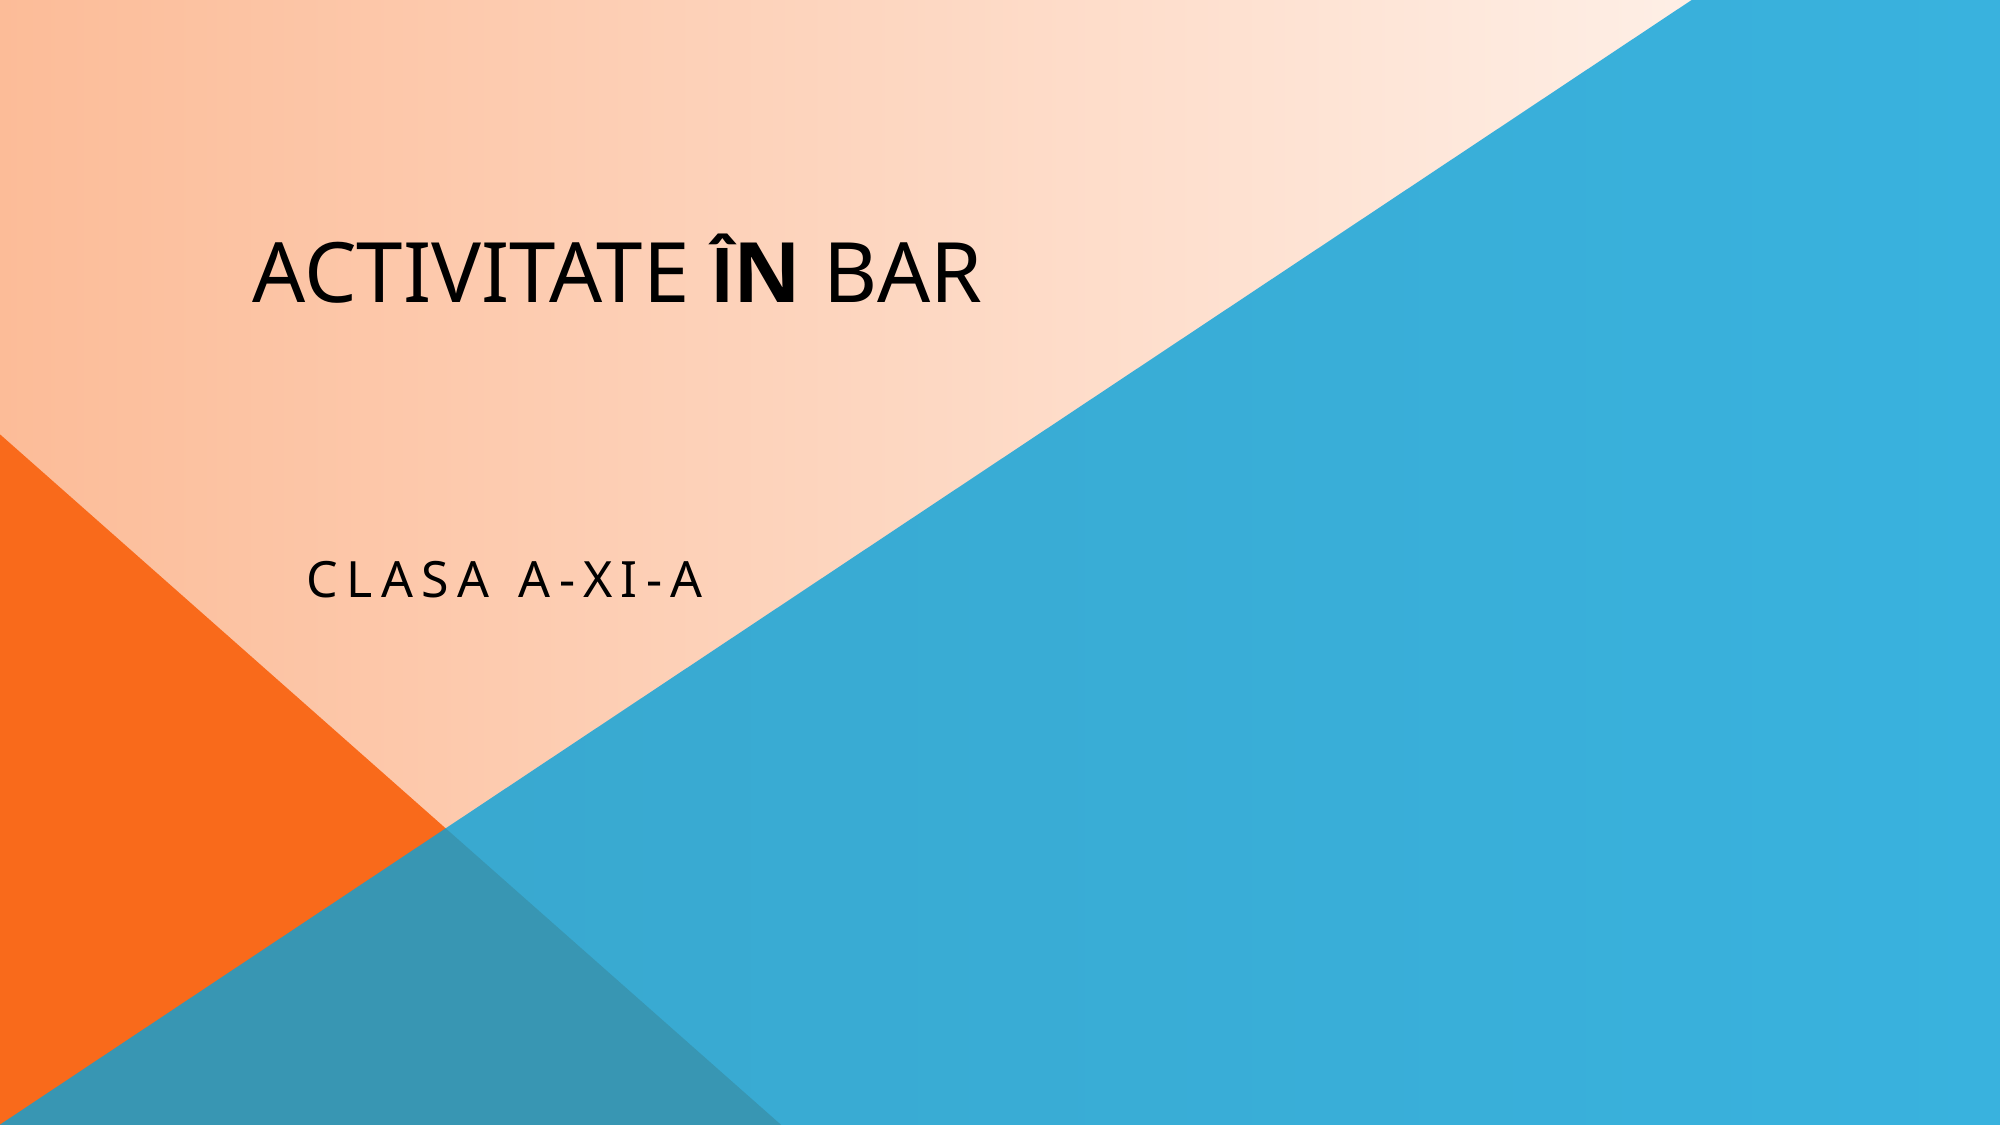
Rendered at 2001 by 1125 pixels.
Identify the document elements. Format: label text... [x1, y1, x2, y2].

title ACTIVITATE ÎN BAR [0, 123, 1236, 321]
subtitle CLASA a-XI-a [291, 546, 736, 601]
